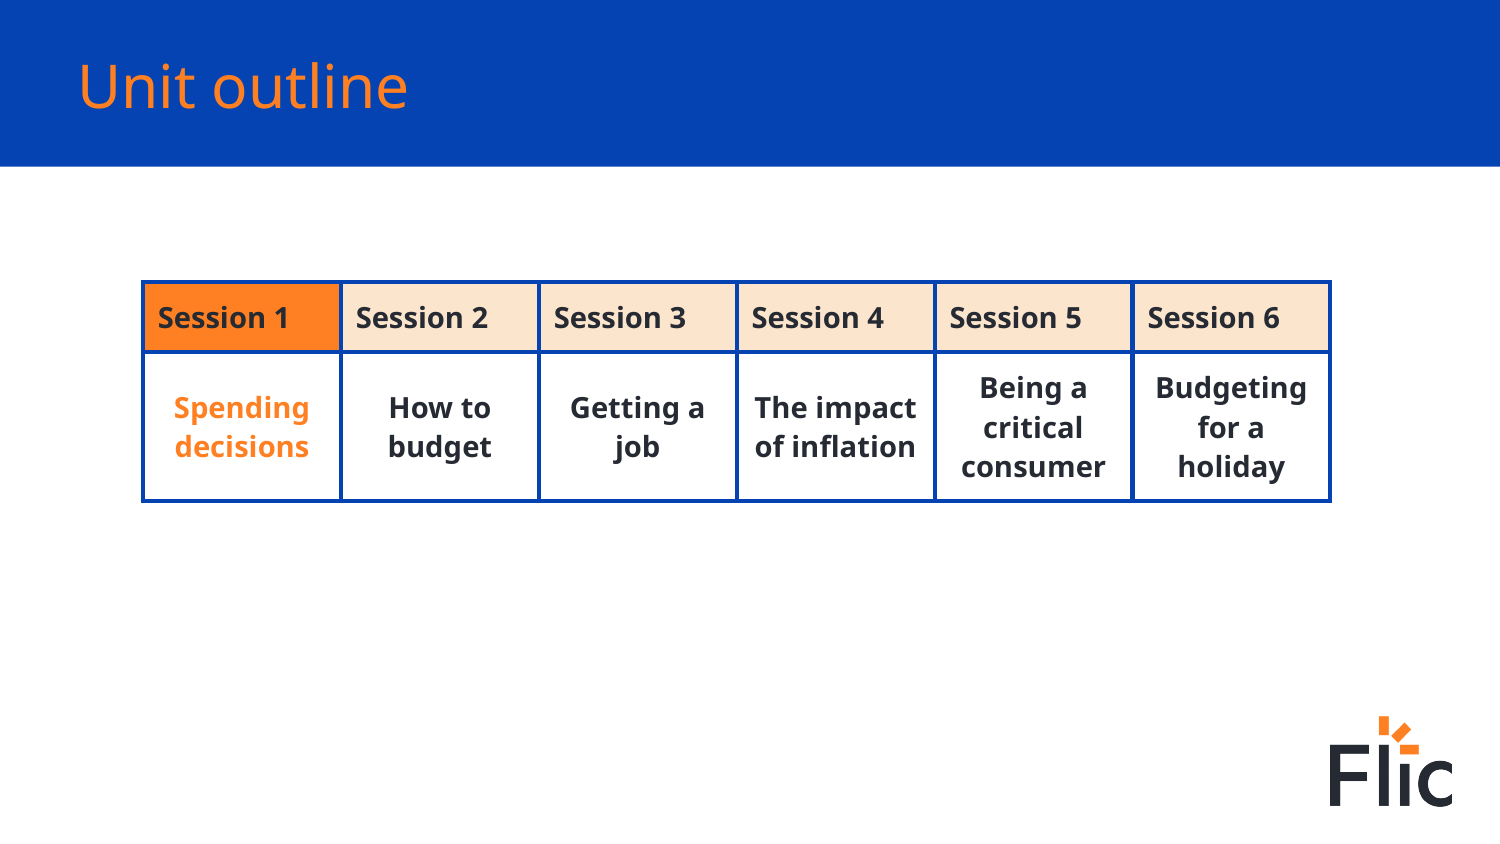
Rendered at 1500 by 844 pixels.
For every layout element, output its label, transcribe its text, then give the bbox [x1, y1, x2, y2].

title Unit outline [62, 41, 1331, 127]
table_header Session 2 [343, 284, 537, 350]
table_cell Being a critical consumer [937, 354, 1130, 499]
table_header Session 6 [1135, 284, 1328, 350]
table_cell Spending decisions [145, 354, 339, 499]
table_header Session 3 [541, 284, 735, 350]
table_cell Getting a job [541, 354, 735, 499]
table_cell How to budget [343, 354, 537, 499]
table_header Session 4 [739, 284, 933, 350]
picture [1330, 716, 1452, 807]
table_cell The impact of inflation [739, 354, 933, 499]
table_header Session 5 [937, 284, 1130, 350]
table_header Session 1 [145, 284, 339, 350]
table_cell Budgeting for a holiday [1135, 354, 1328, 499]
